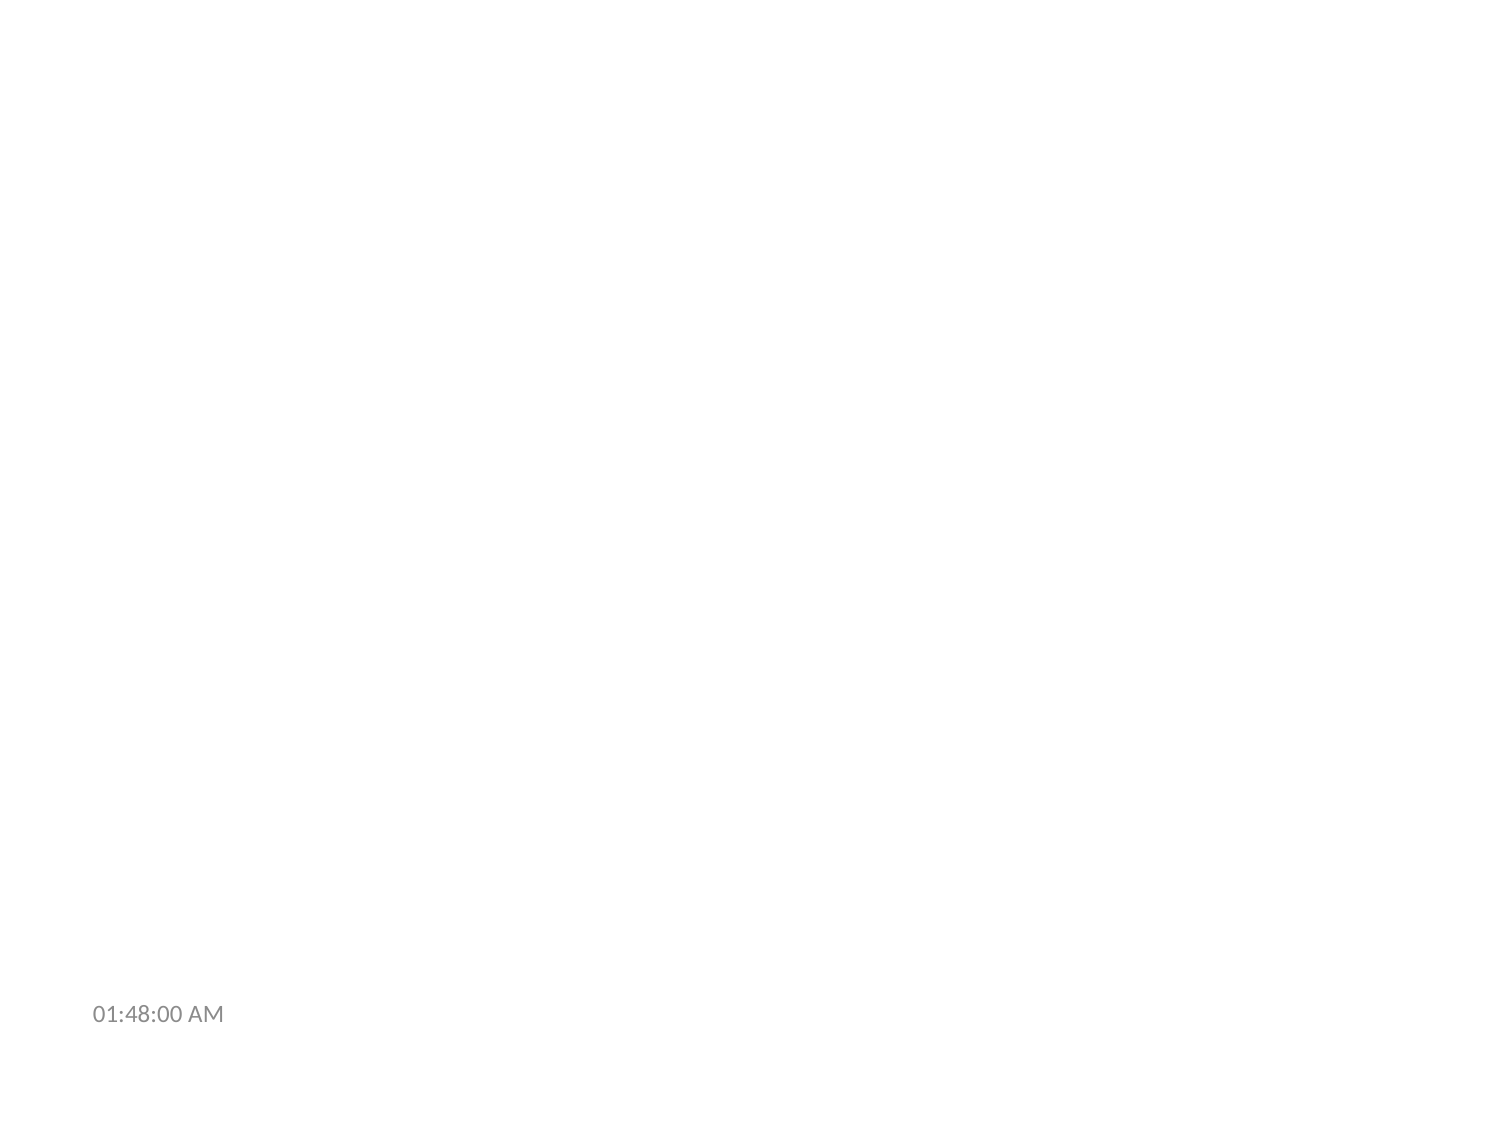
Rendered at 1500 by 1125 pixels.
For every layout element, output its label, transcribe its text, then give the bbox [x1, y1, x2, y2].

text_box 3:35:09 PM [77, 982, 428, 1043]
